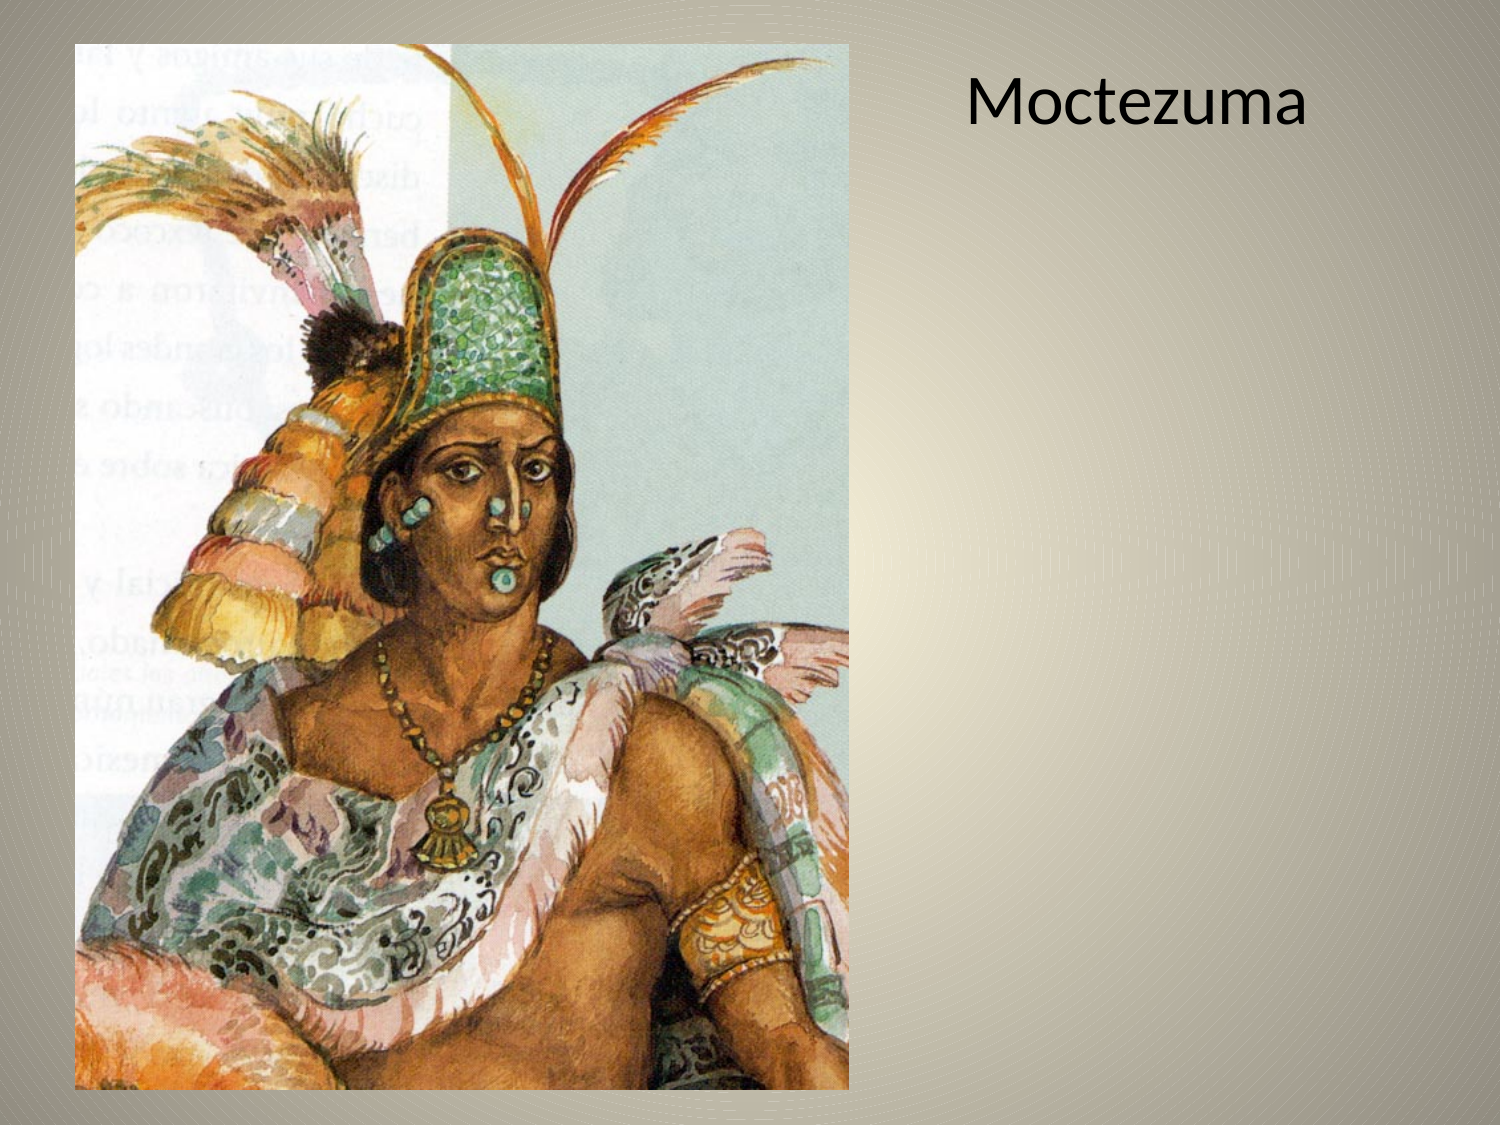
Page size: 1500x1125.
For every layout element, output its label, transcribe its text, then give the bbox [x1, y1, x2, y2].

picture [74, 44, 850, 1091]
title Moctezuma [851, 45, 1425, 233]
